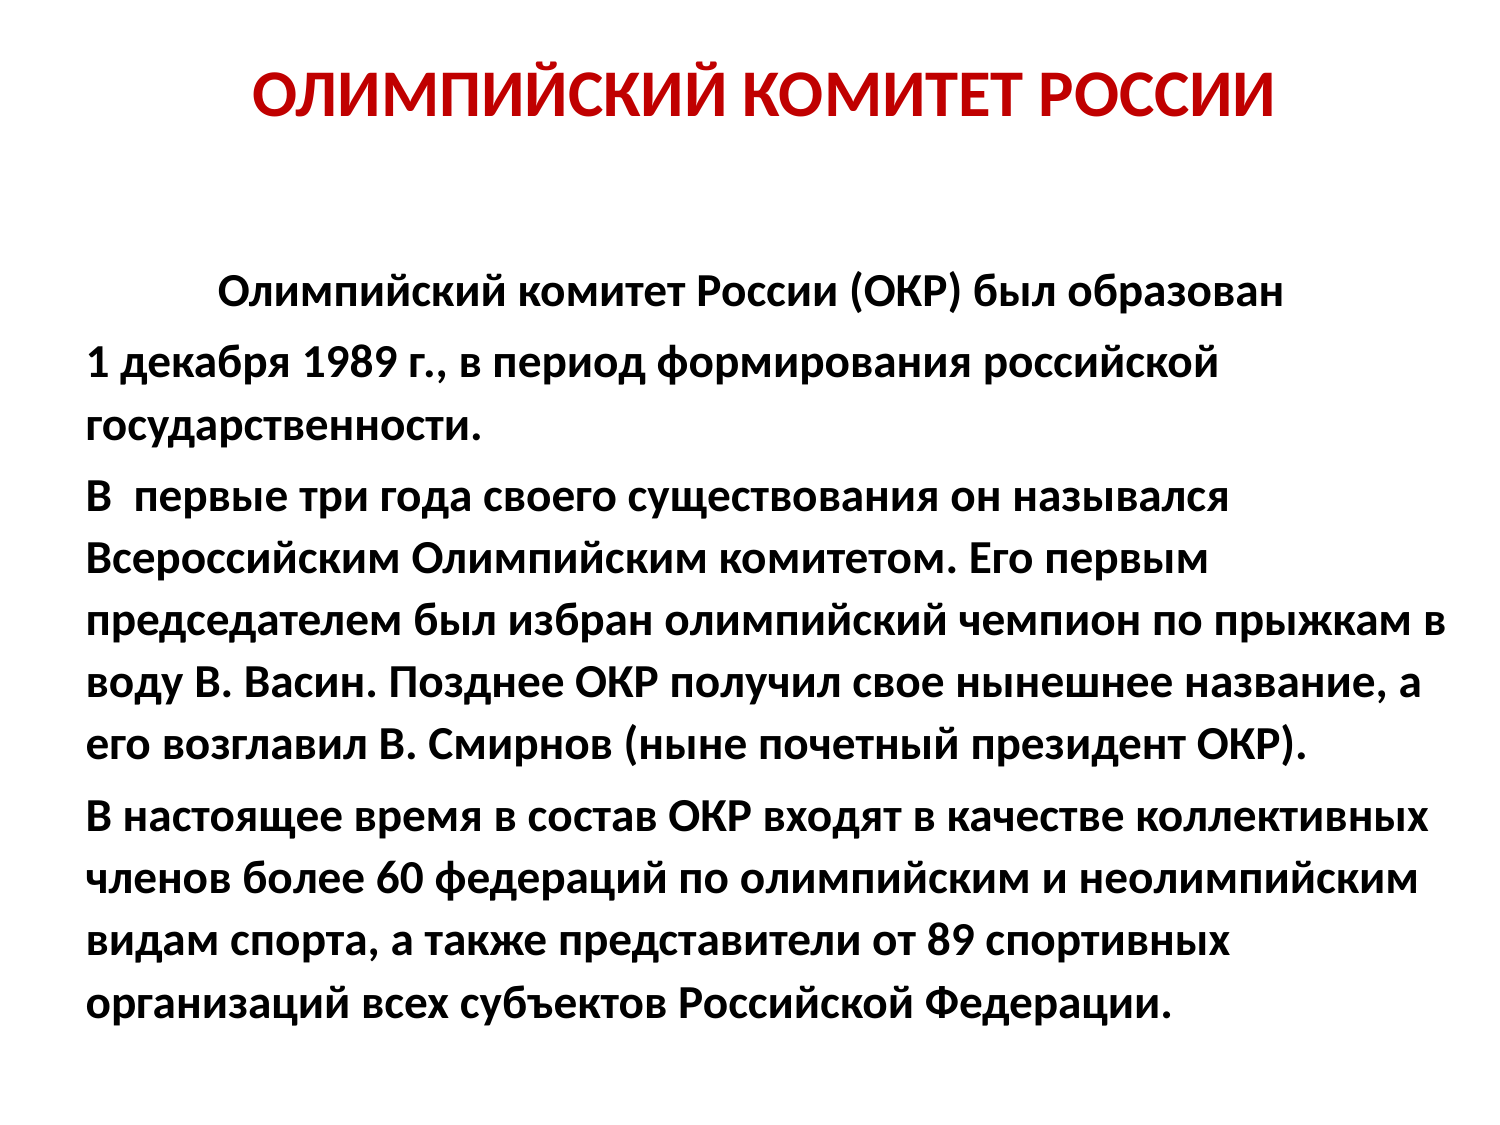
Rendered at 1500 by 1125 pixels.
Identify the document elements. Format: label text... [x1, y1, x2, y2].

list Олимпийский комитет России (ОКР) был образован 1 декабря 1989 г., в период формирования российской государственности. В первые три года своего существования он назывался Всероссийским Олимпийским комитетом. Его первым председателем был избран олимпийский чемпион по прыжкам в воду В. Васин. Позднее ОКР получил свое нынешнее название, а его возглавил В. Смирнов (ныне почетный президент ОКР). В настоящее время в состав ОКР входят в качестве коллективных членов более 60 федераций по олимпийским и неолимпийским видам спорта, а также представители от 89 спортивных организаций всех субъектов Российской Федерации. [70, 196, 1500, 1083]
title Олимпийский комитет России [29, 42, 1500, 197]
